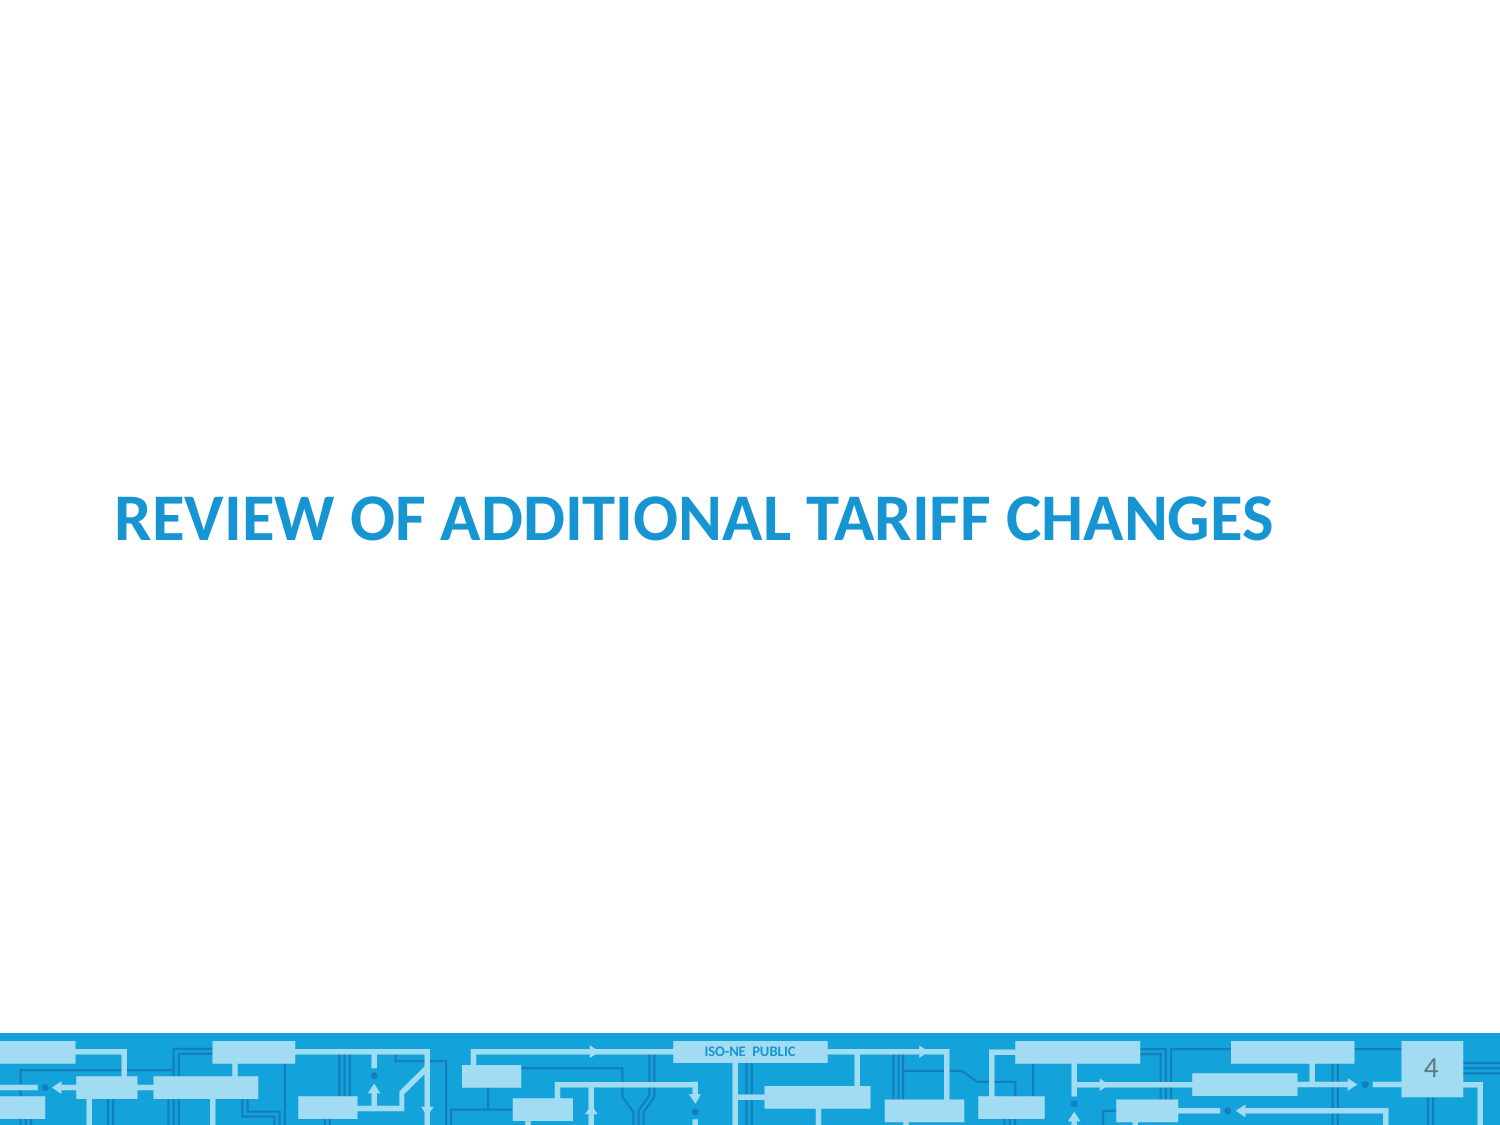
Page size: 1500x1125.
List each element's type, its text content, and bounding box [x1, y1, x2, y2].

picture [0, 1031, 1500, 1125]
slide_number 4 [1400, 1044, 1463, 1088]
title Review of Additional Tariff Changes [99, 337, 1375, 561]
